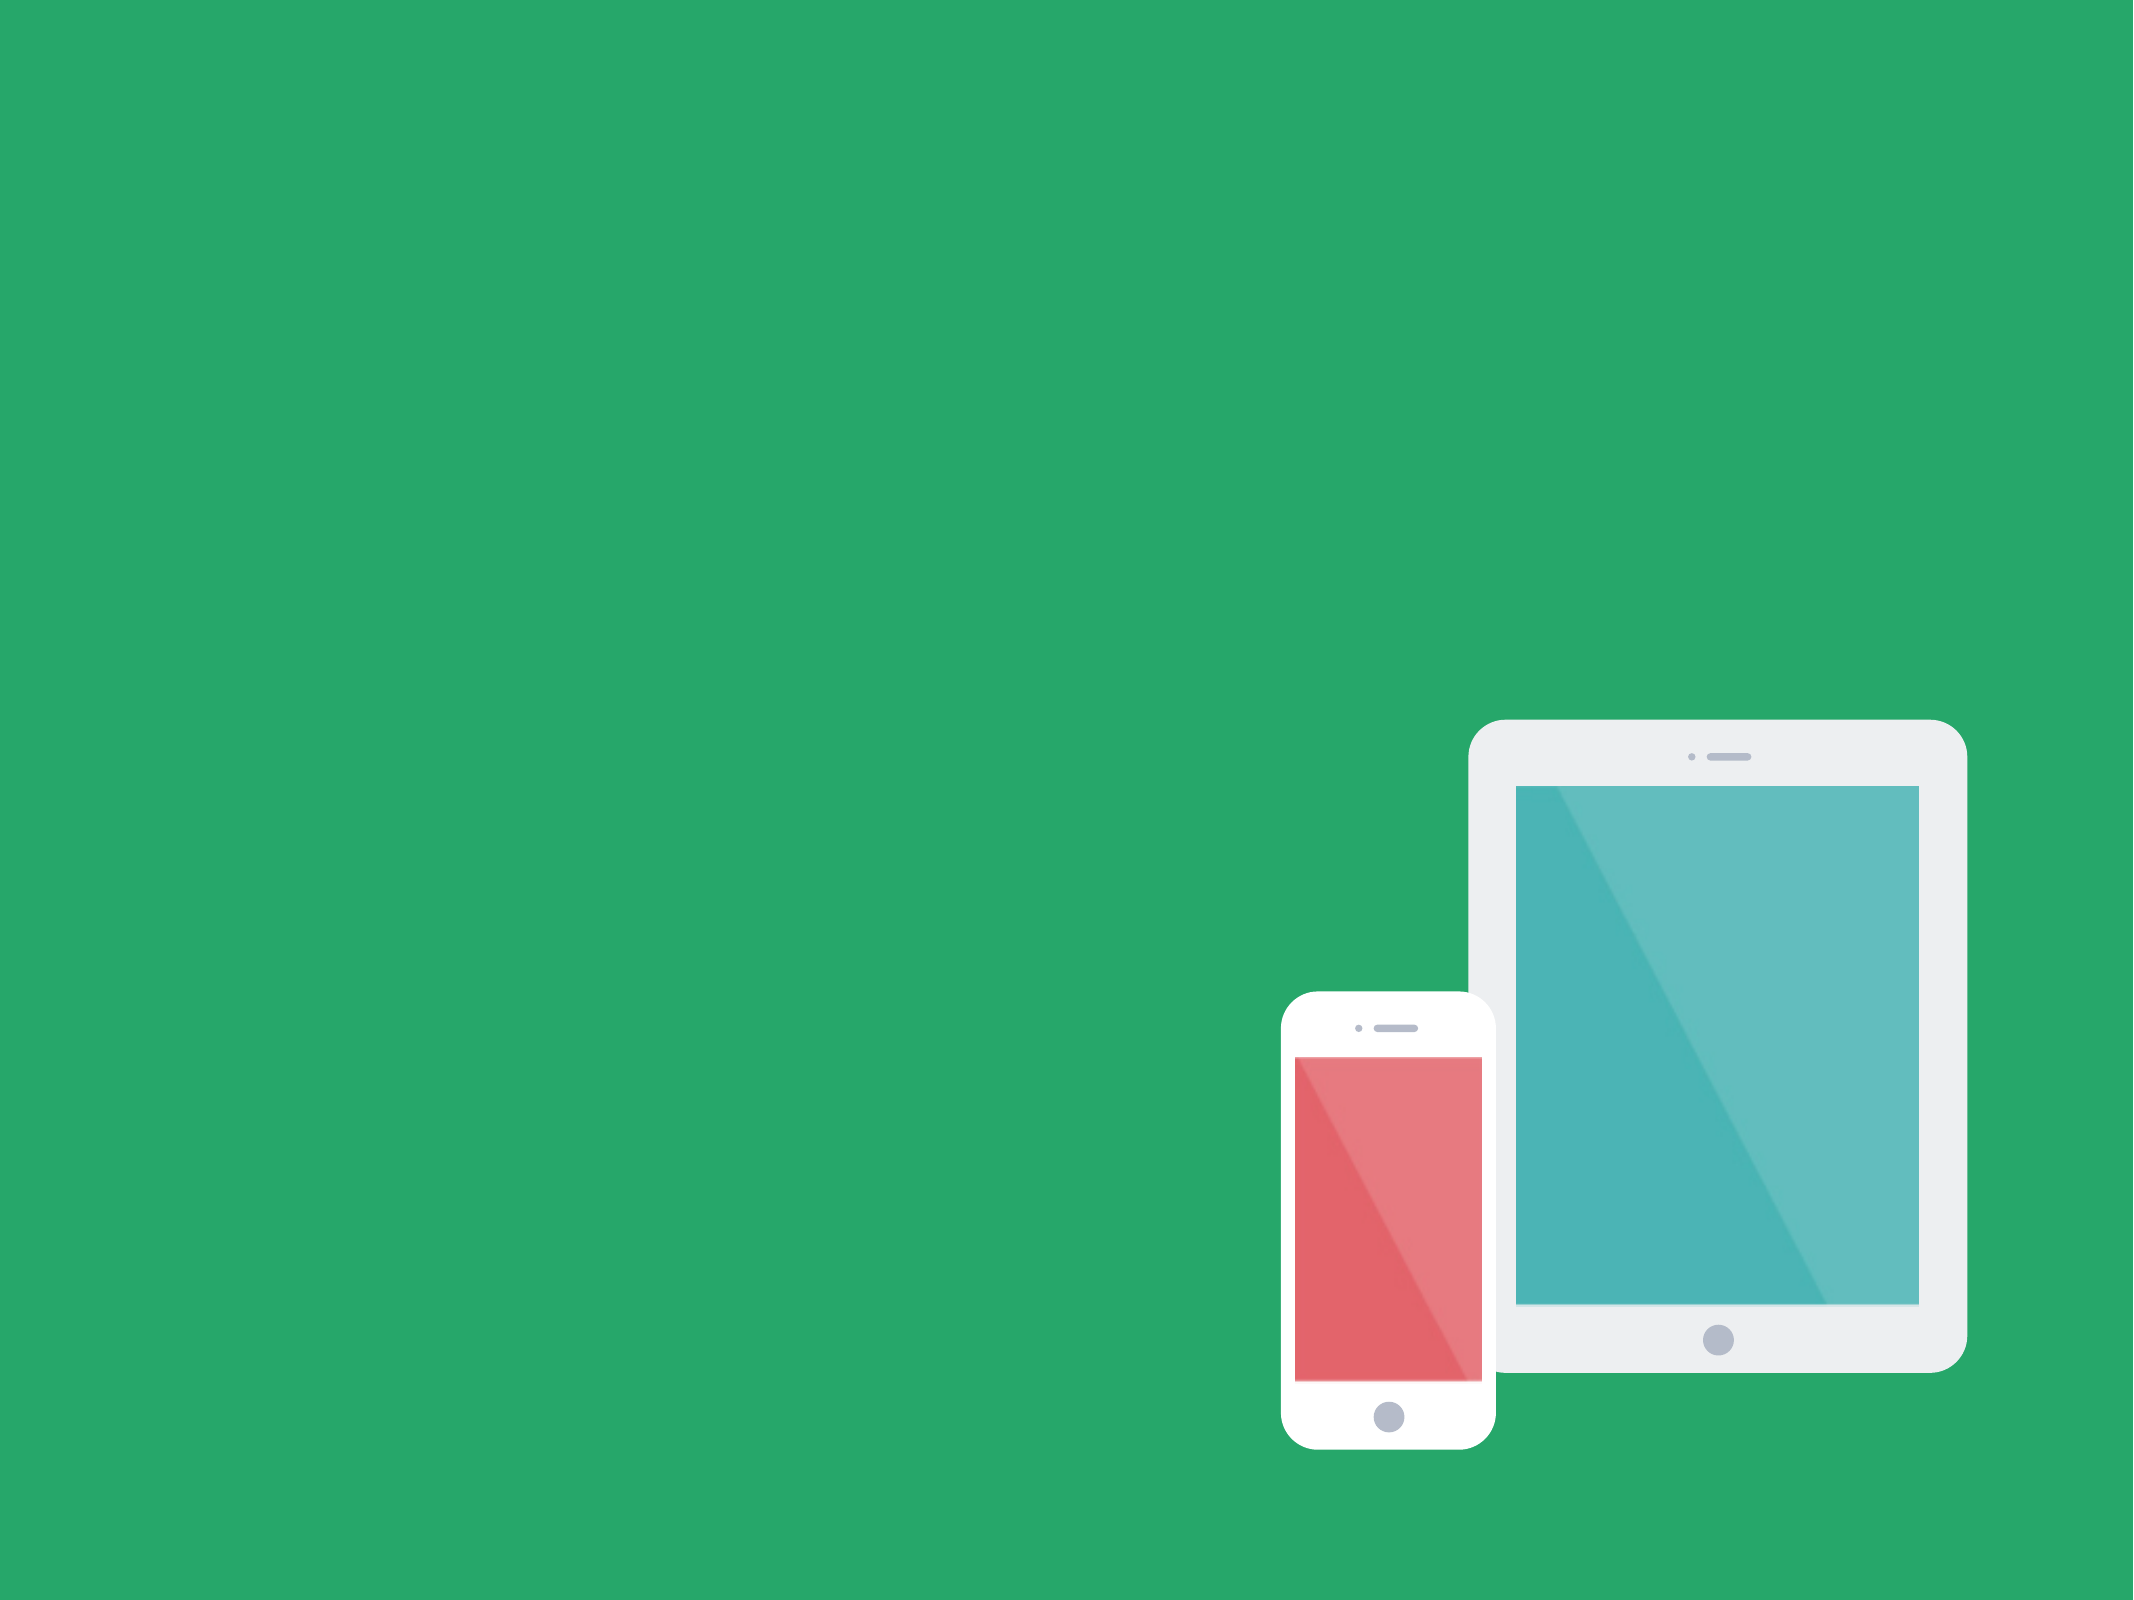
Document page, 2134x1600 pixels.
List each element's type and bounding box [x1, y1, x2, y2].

picture [1295, 1057, 1482, 1384]
picture [1516, 786, 1920, 1307]
